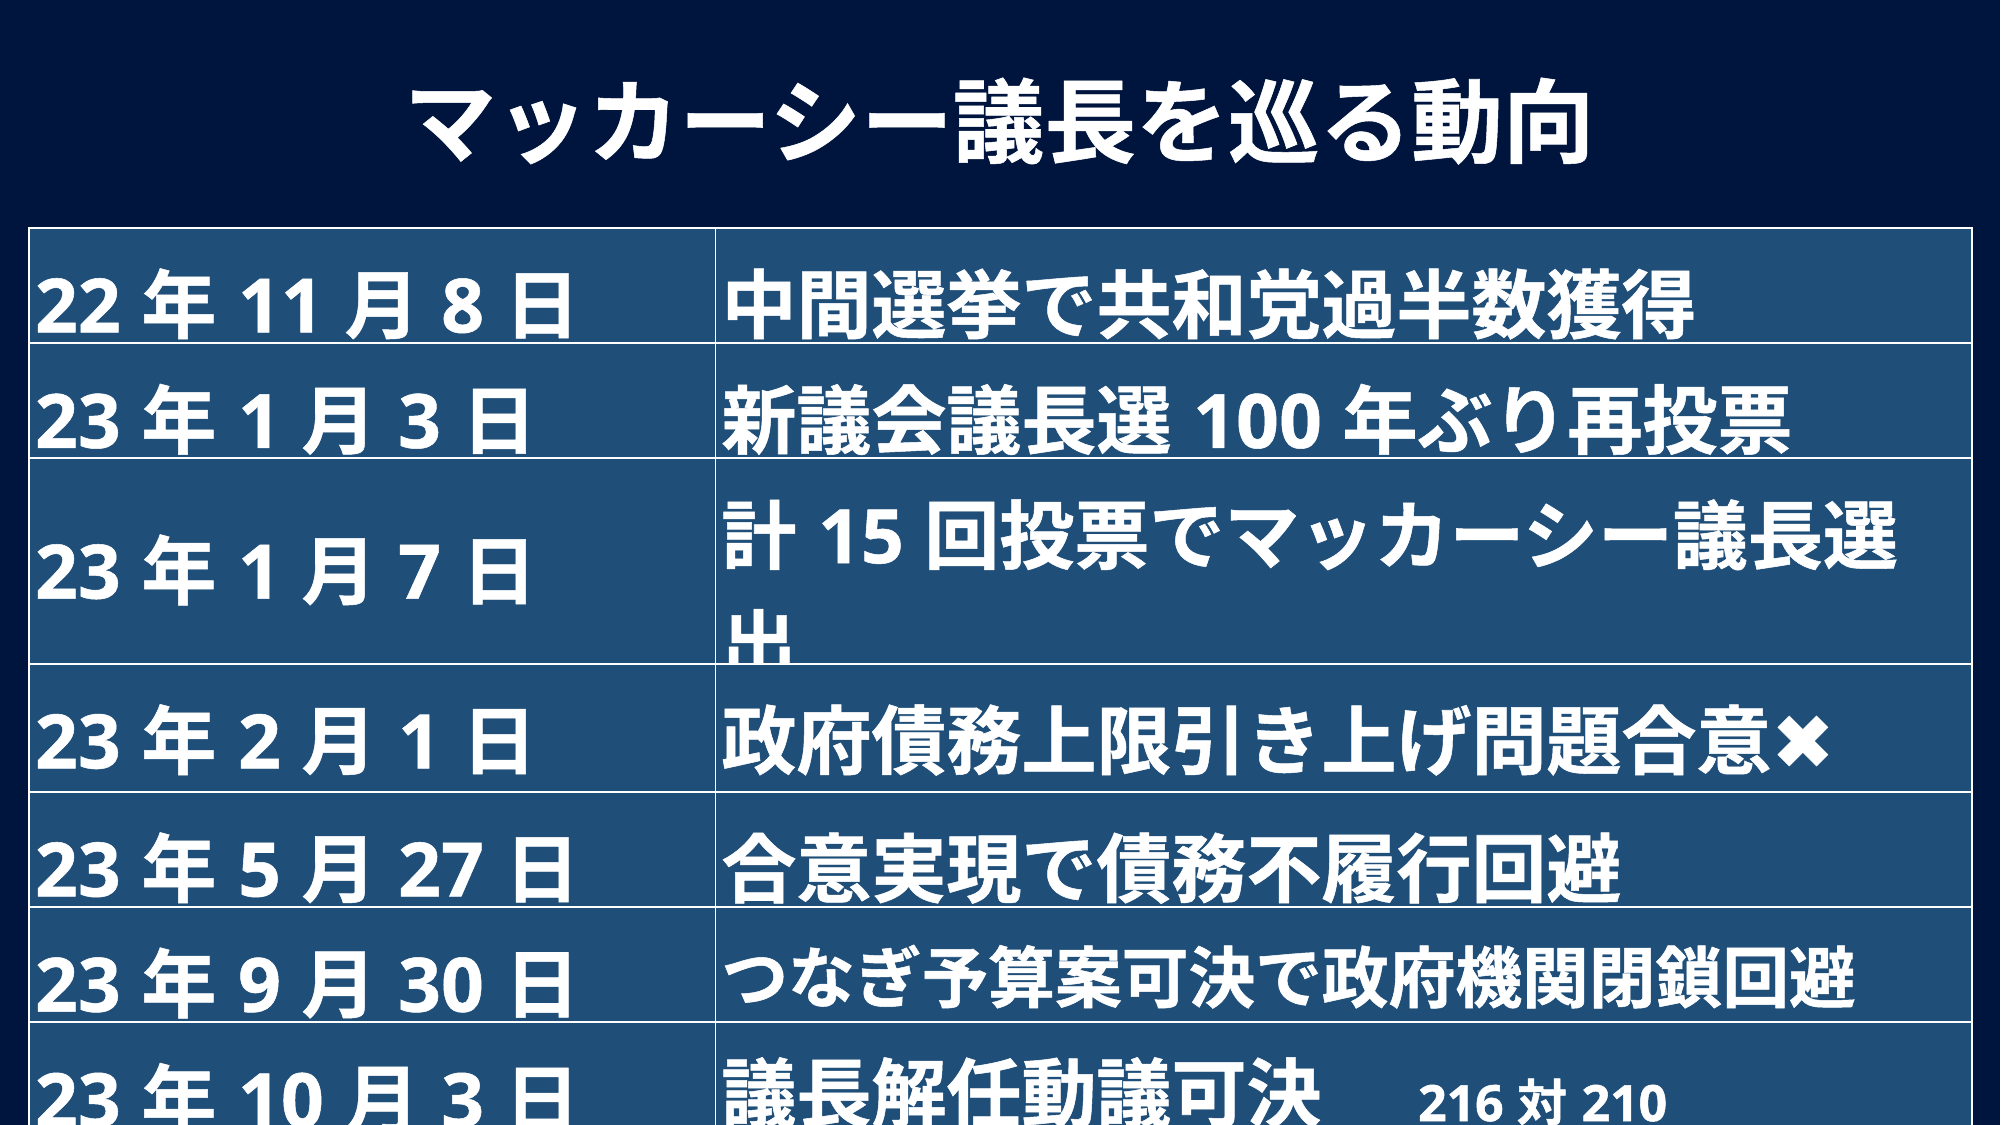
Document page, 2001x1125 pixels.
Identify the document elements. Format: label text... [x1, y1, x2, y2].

table_cell 合意実現で債務不履行回避 [716, 793, 1971, 906]
table_cell 23年1月3日 [30, 344, 715, 457]
table_header 中間選挙で共和党過半数獲得 [716, 229, 1971, 342]
table_cell 政府債務上限引き上げ問題合意✖ [716, 665, 1971, 791]
table_cell つなぎ予算案可決で政府機関閉鎖回避 [716, 908, 1971, 1021]
table_cell 23年5月27日 [30, 793, 715, 906]
text_box マッカーシー議長を巡る動向 [389, 0, 1611, 182]
table_cell 23年1月7日 [30, 459, 715, 663]
table_cell 新議会議長選100年ぶり再投票 [716, 344, 1971, 457]
table_cell 議長解任動議可決 216対210 [716, 1023, 1971, 1125]
table_cell 23年2月1日 [30, 665, 715, 791]
table_cell 23年10月3日 [30, 1023, 715, 1125]
table_cell 23年9月30日 [30, 908, 715, 1021]
table_cell 計15回投票でマッカーシー議長選出 [716, 459, 1971, 663]
table_header 22年11月8日 [30, 229, 715, 342]
